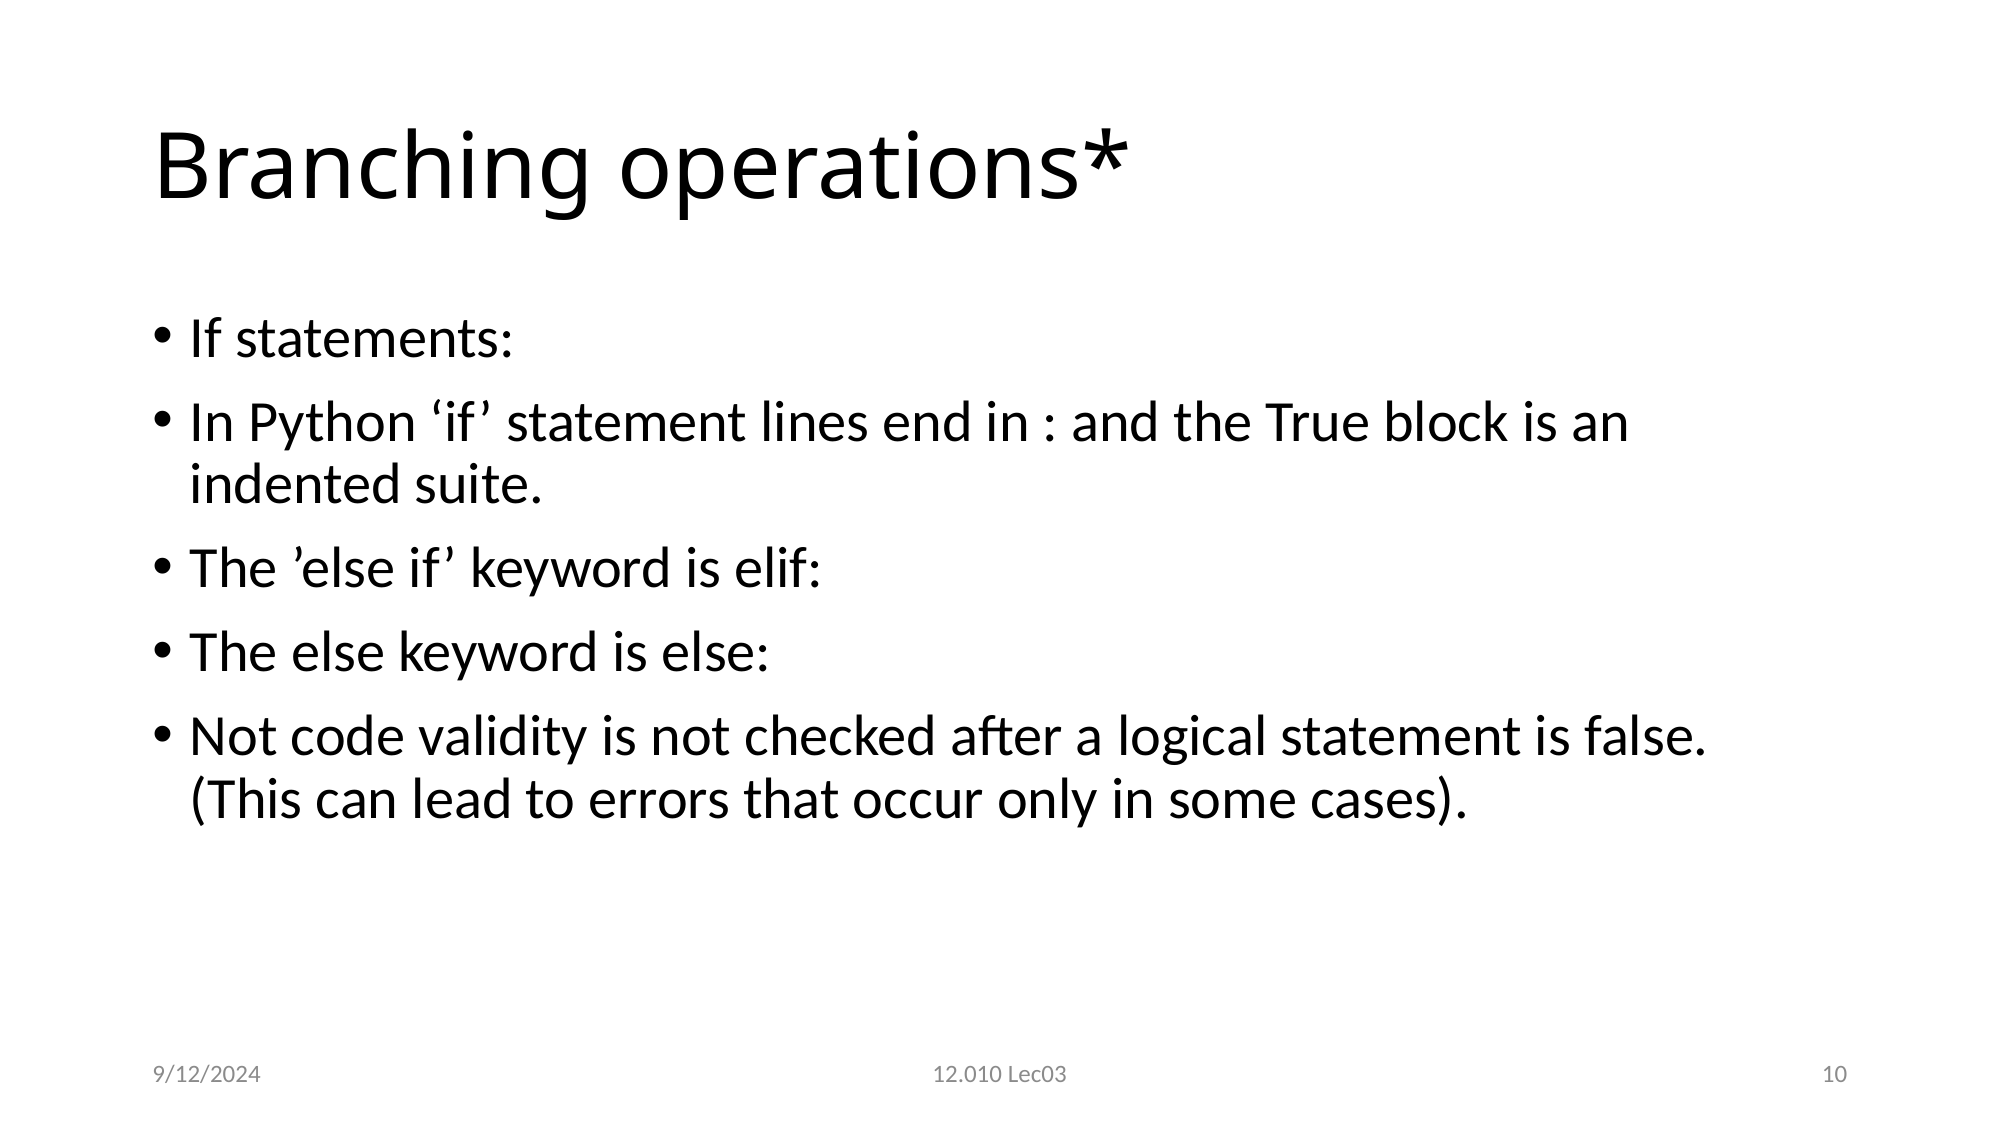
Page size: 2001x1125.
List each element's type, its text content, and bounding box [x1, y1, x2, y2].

footer 12.010 Lec03 [662, 1042, 1338, 1103]
title Branching operations* [137, 59, 1863, 278]
slide_number 10 [1412, 1042, 1863, 1103]
list If statements: In Python ‘if’ statement lines end in : and the True block is an indented suite. The ’else if’ keyword is elif: The else keyword is else: Not code validity is not checked after a logical statement is false. (This can lead to errors that occur only in some cases). [137, 299, 1863, 1014]
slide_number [137, 1042, 588, 1103]
